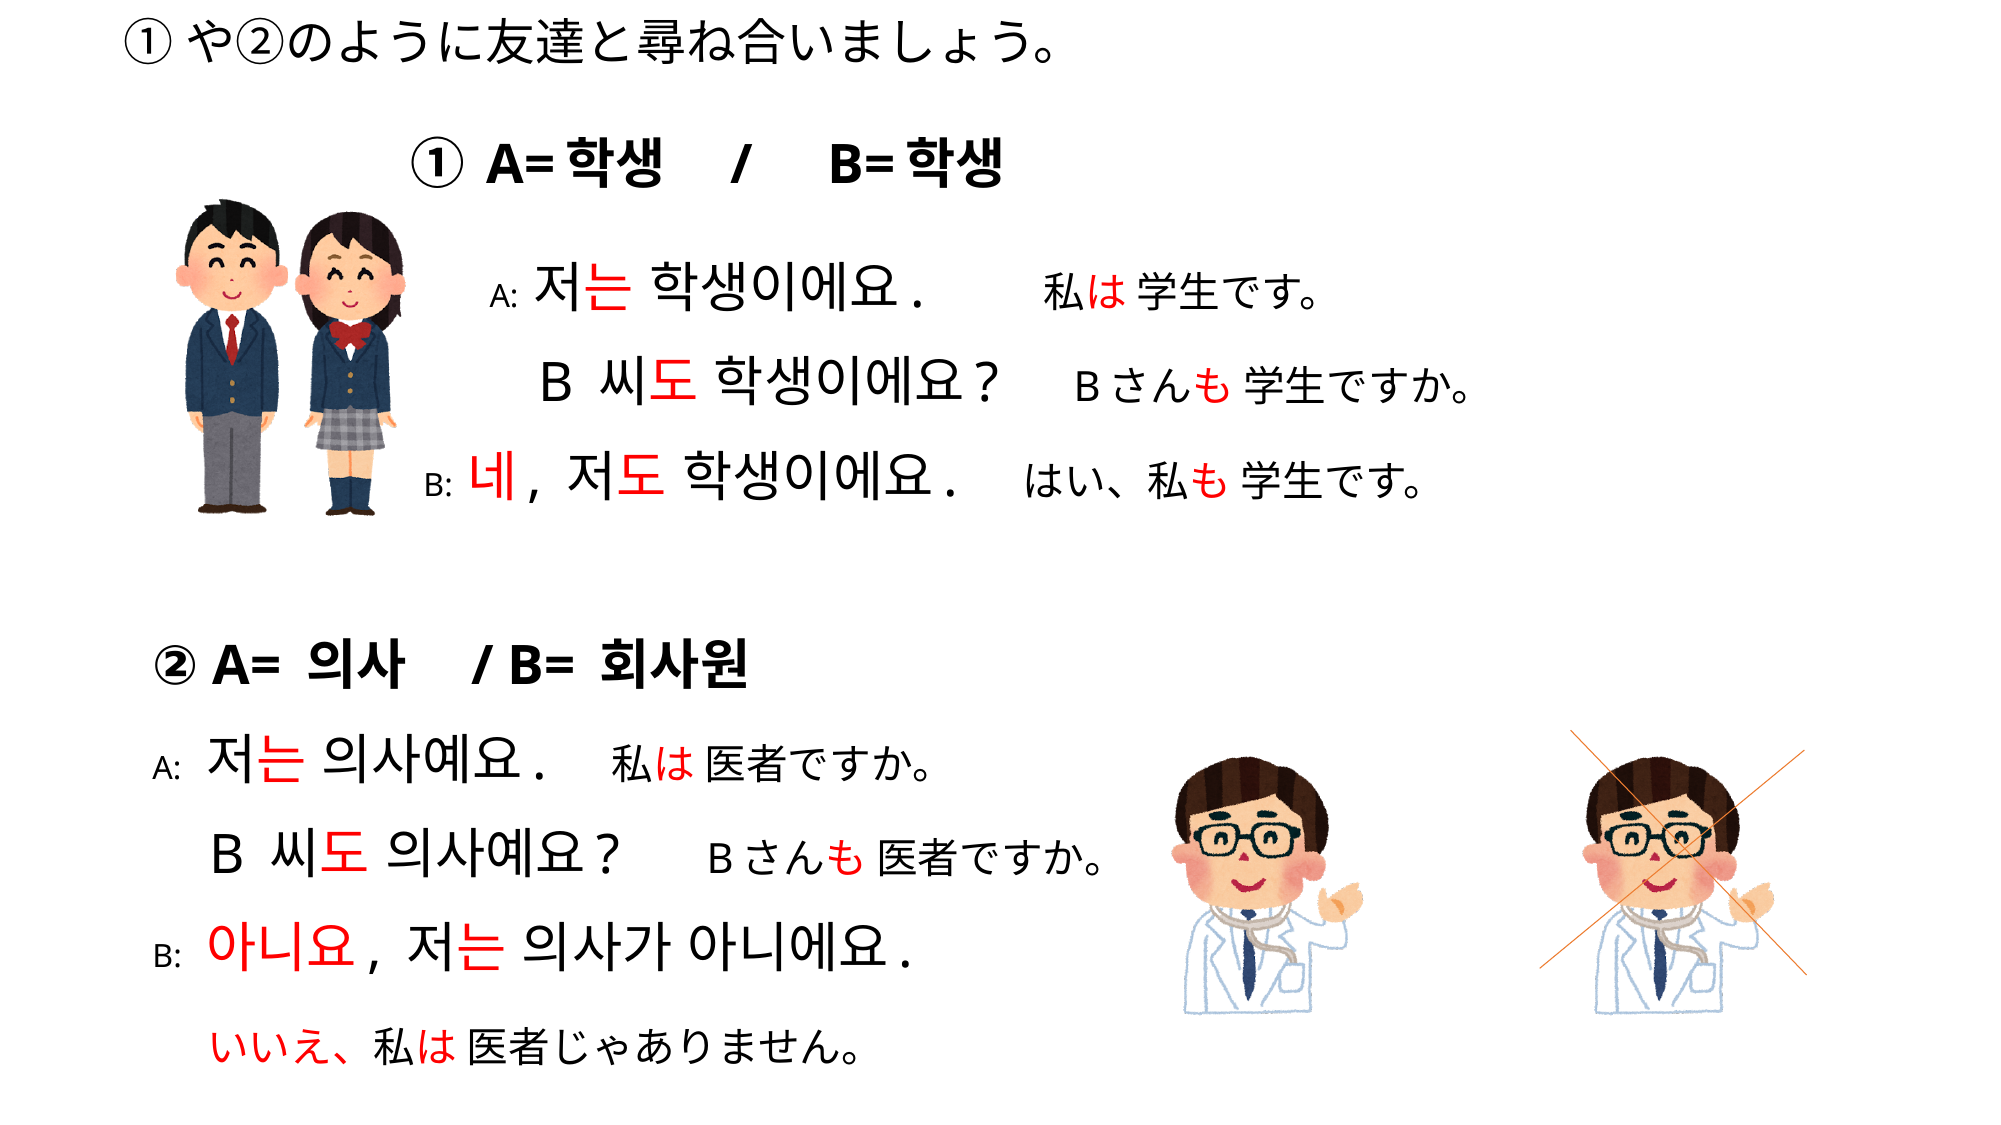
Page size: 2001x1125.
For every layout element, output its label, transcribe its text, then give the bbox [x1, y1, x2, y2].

list ① A=학생 / B=학생 A: 저는 학생이에요. 私は 学生です。 B 씨도 학생이에요? Bさんも 学生ですか。 B: 네, 저도 학생이에요. はい、私も 学生です。 ② A= 의사 / B= 회사원 A: 저는 의사예요. 私は 医者ですか。 B 씨도 의사예요? Bさんも 医者ですか。 B: 아니요, 저는 의사가 아니에요. いいえ、私は 医者じゃありません。 [137, 108, 1863, 1084]
picture [155, 191, 426, 520]
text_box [1570, 730, 1807, 975]
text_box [1539, 749, 1570, 969]
title ①や②のように友達と尋ね合いましょう。 [108, 0, 1834, 89]
picture [1570, 975, 1783, 1022]
picture [1159, 750, 1371, 1022]
